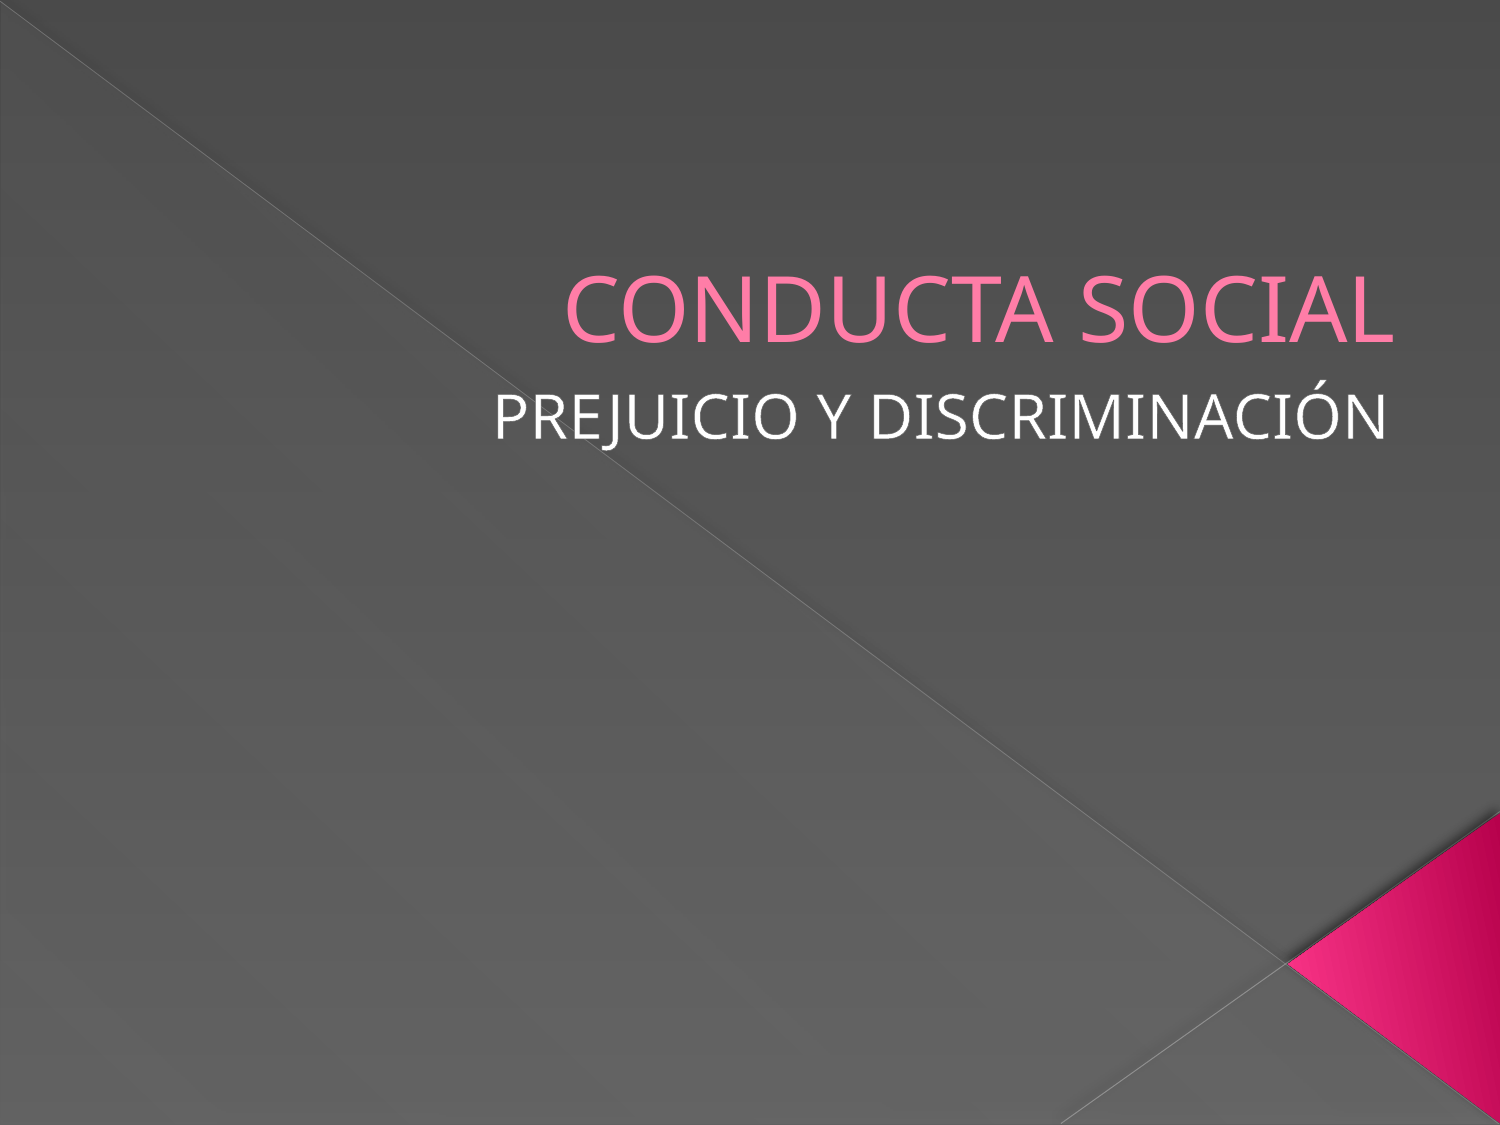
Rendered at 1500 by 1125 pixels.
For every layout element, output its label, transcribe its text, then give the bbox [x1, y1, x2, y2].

subtitle PREJUICIO Y DISCRIMINACIÓN [88, 369, 1412, 657]
title CONDUCTA SOCIAL [88, 127, 1412, 369]
